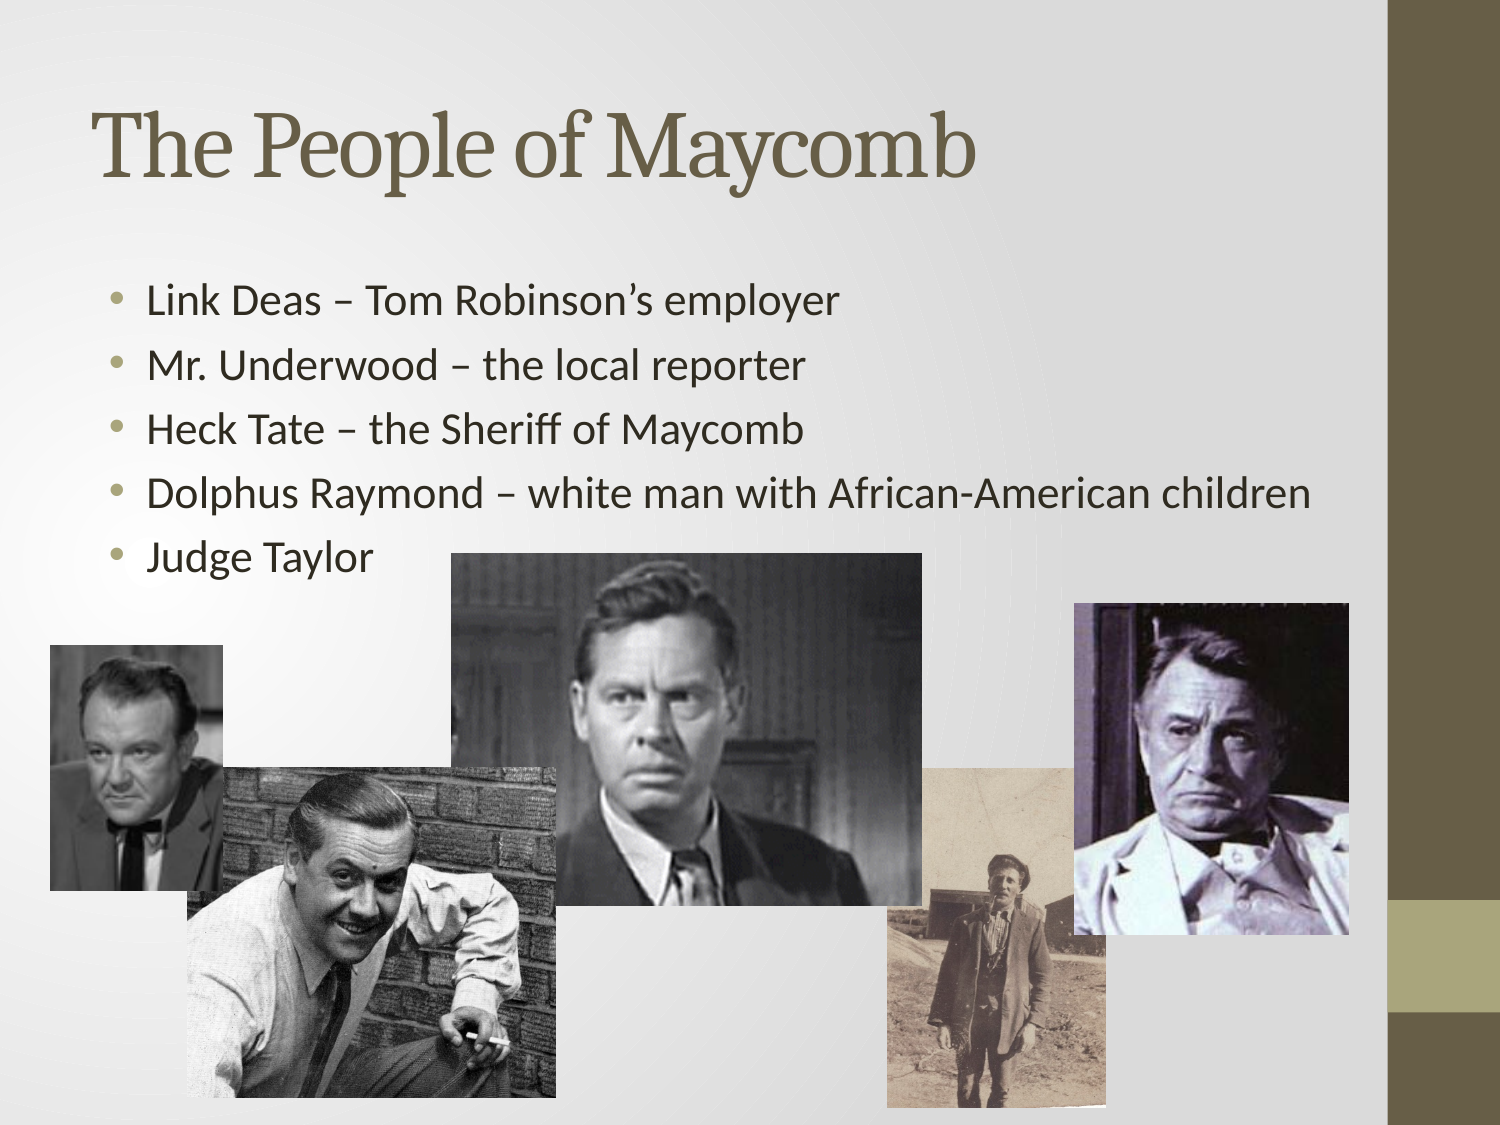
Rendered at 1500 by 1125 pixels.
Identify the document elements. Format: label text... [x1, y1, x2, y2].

picture [49, 552, 1349, 1109]
list Link Deas – Tom Robinson’s employer Mr. Underwood – the local reporter Heck Tate – the Sheriff of Maycomb Dolphus Raymond – white man with African-American children Judge Taylor [75, 262, 1363, 1050]
title The People of Maycomb [75, 45, 1325, 233]
